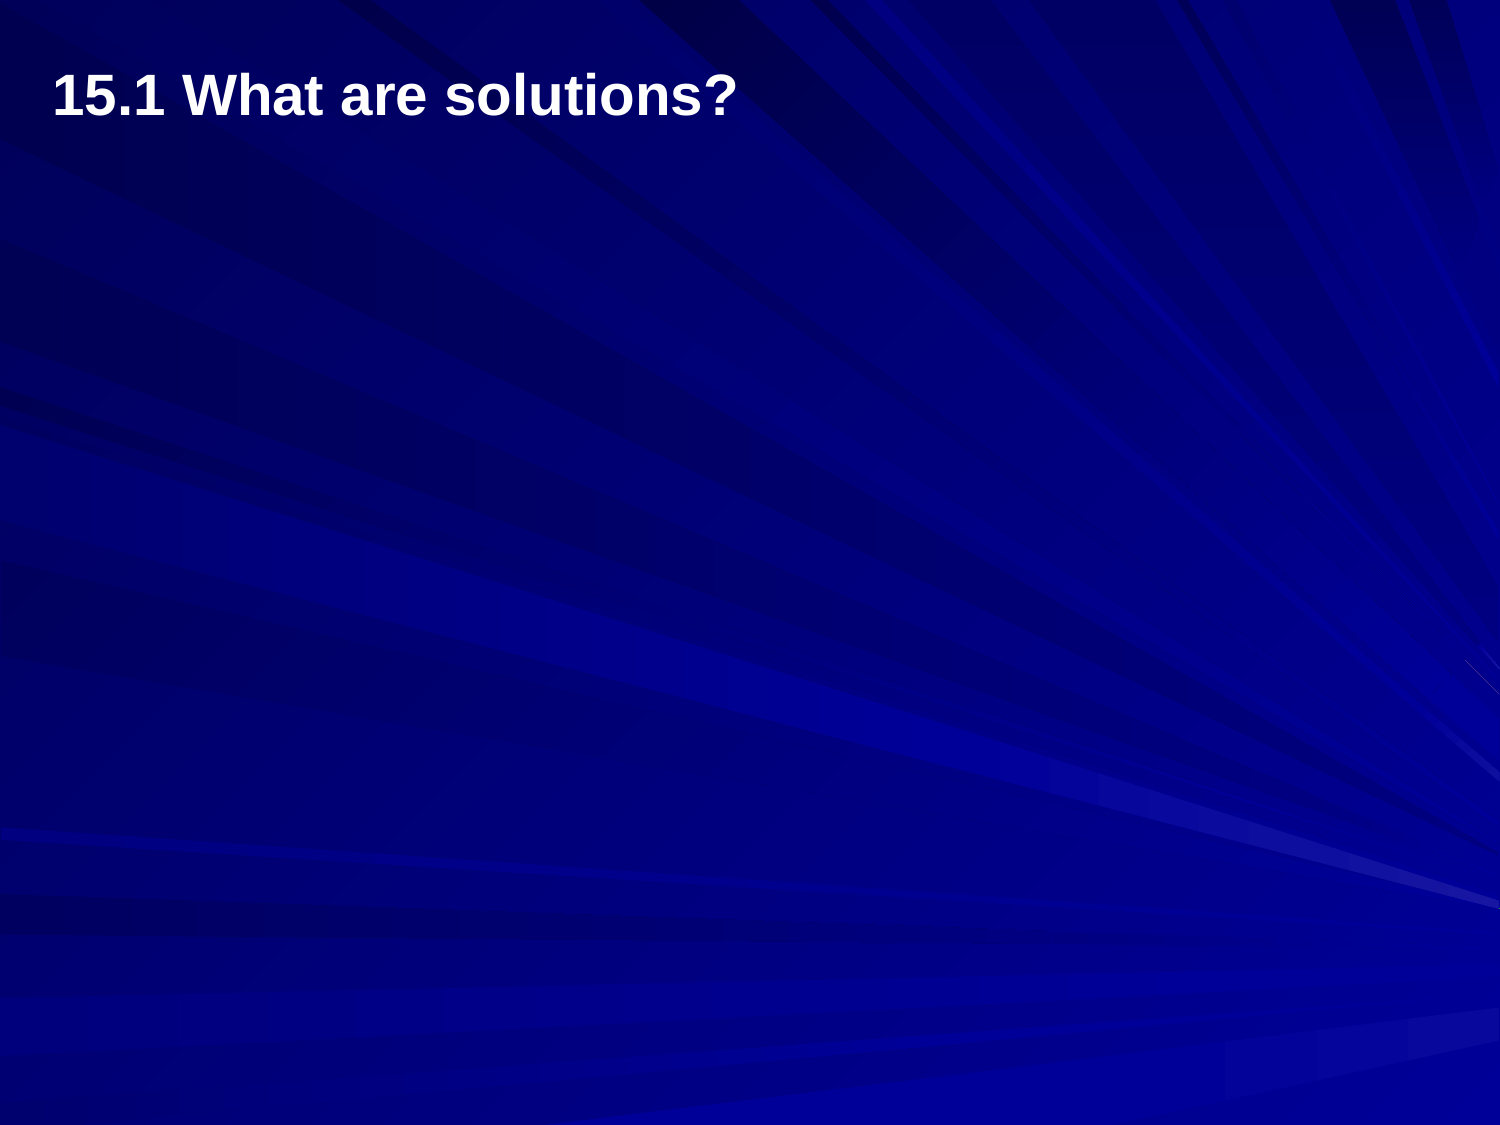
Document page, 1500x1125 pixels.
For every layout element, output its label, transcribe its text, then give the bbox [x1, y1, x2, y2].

text_box 15.1 What are solutions? [37, 50, 1450, 135]
